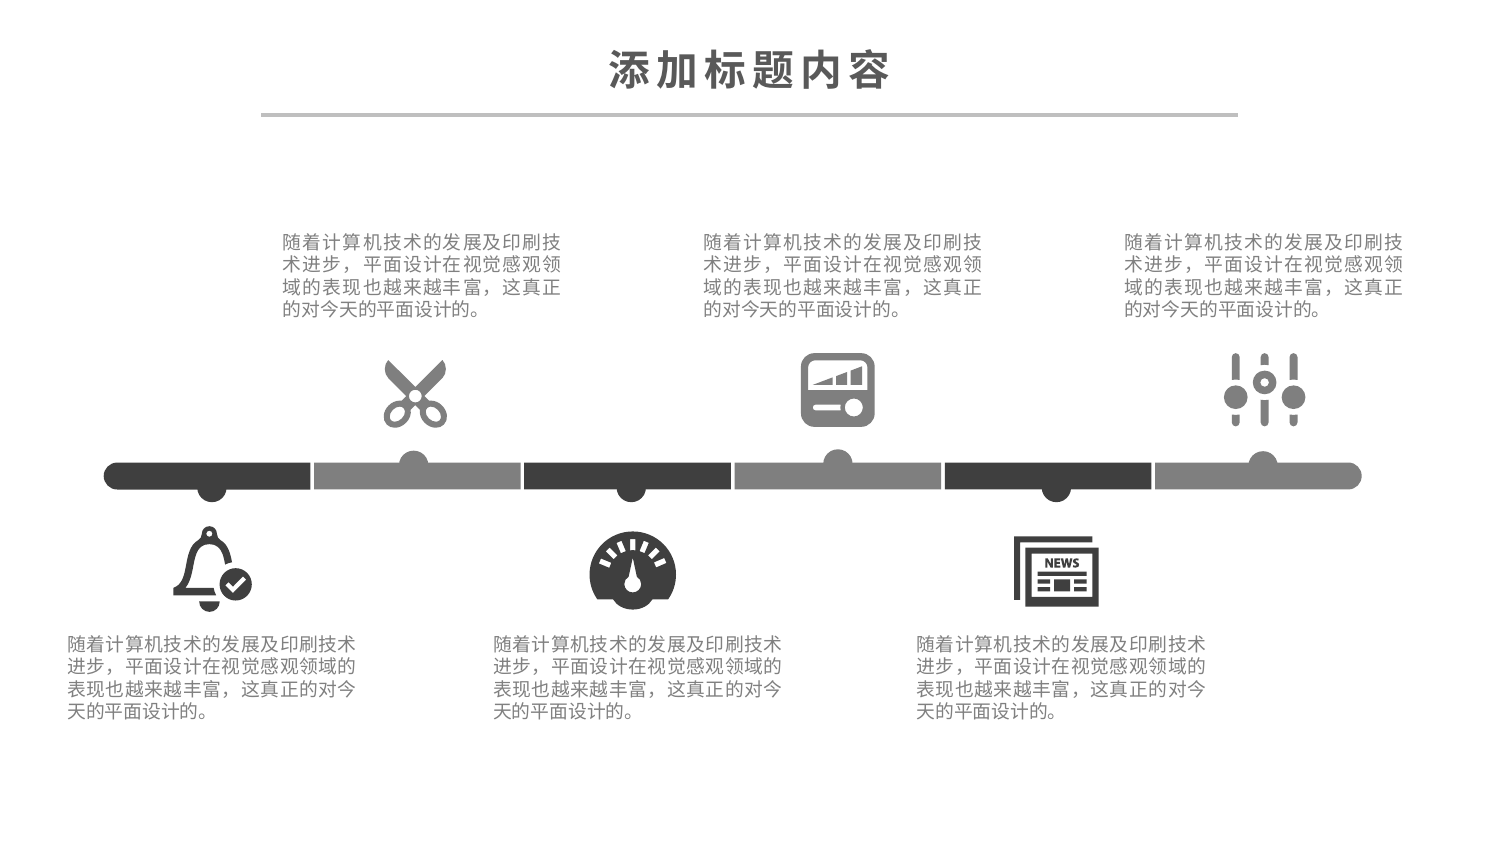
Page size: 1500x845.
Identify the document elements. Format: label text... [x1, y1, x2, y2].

text_box [589, 531, 677, 610]
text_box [1154, 450, 1362, 490]
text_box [944, 462, 1152, 503]
text_box [383, 360, 447, 428]
text_box [1260, 399, 1269, 427]
text_box 随着计算机技术的发展及印刷技术进步，平面设计在视觉感观领域的表现也越来越丰富，这真正的对今天的平面设计的。 [901, 624, 1221, 730]
text_box [1223, 385, 1248, 410]
text_box [1281, 385, 1306, 410]
text_box 随着计算机技术的发展及印刷技术进步，平面设计在视觉感观领域的表现也越来越丰富，这真正的对今天的平面设计的。 [268, 223, 577, 328]
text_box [523, 462, 732, 503]
text_box [1289, 414, 1298, 427]
text_box [1252, 370, 1277, 395]
text_box [219, 568, 252, 601]
text_box [1014, 536, 1093, 600]
text_box [199, 601, 220, 612]
text_box 随着计算机技术的发展及印刷技术进步，平面设计在视觉感观领域的表现也越来越丰富，这真正的对今天的平面设计的。 [478, 624, 798, 730]
text_box [1260, 353, 1269, 366]
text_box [734, 449, 942, 490]
text_box [1025, 547, 1099, 607]
text_box [800, 353, 875, 427]
text_box [1289, 353, 1298, 380]
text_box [103, 462, 311, 503]
text_box 随着计算机技术的发展及印刷技术进步，平面设计在视觉感观领域的表现也越来越丰富，这真正的对今天的平面设计的。 [1109, 223, 1418, 328]
text_box 随着计算机技术的发展及印刷技术进步，平面设计在视觉感观领域的表现也越来越丰富，这真正的对今天的平面设计的。 [52, 624, 372, 730]
text_box 随着计算机技术的发展及印刷技术进步，平面设计在视觉感观领域的表现也越来越丰富，这真正的对今天的平面设计的。 [688, 223, 997, 328]
text_box [173, 526, 233, 596]
text_box [1231, 414, 1240, 427]
text_box [1231, 353, 1240, 380]
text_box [313, 450, 521, 490]
